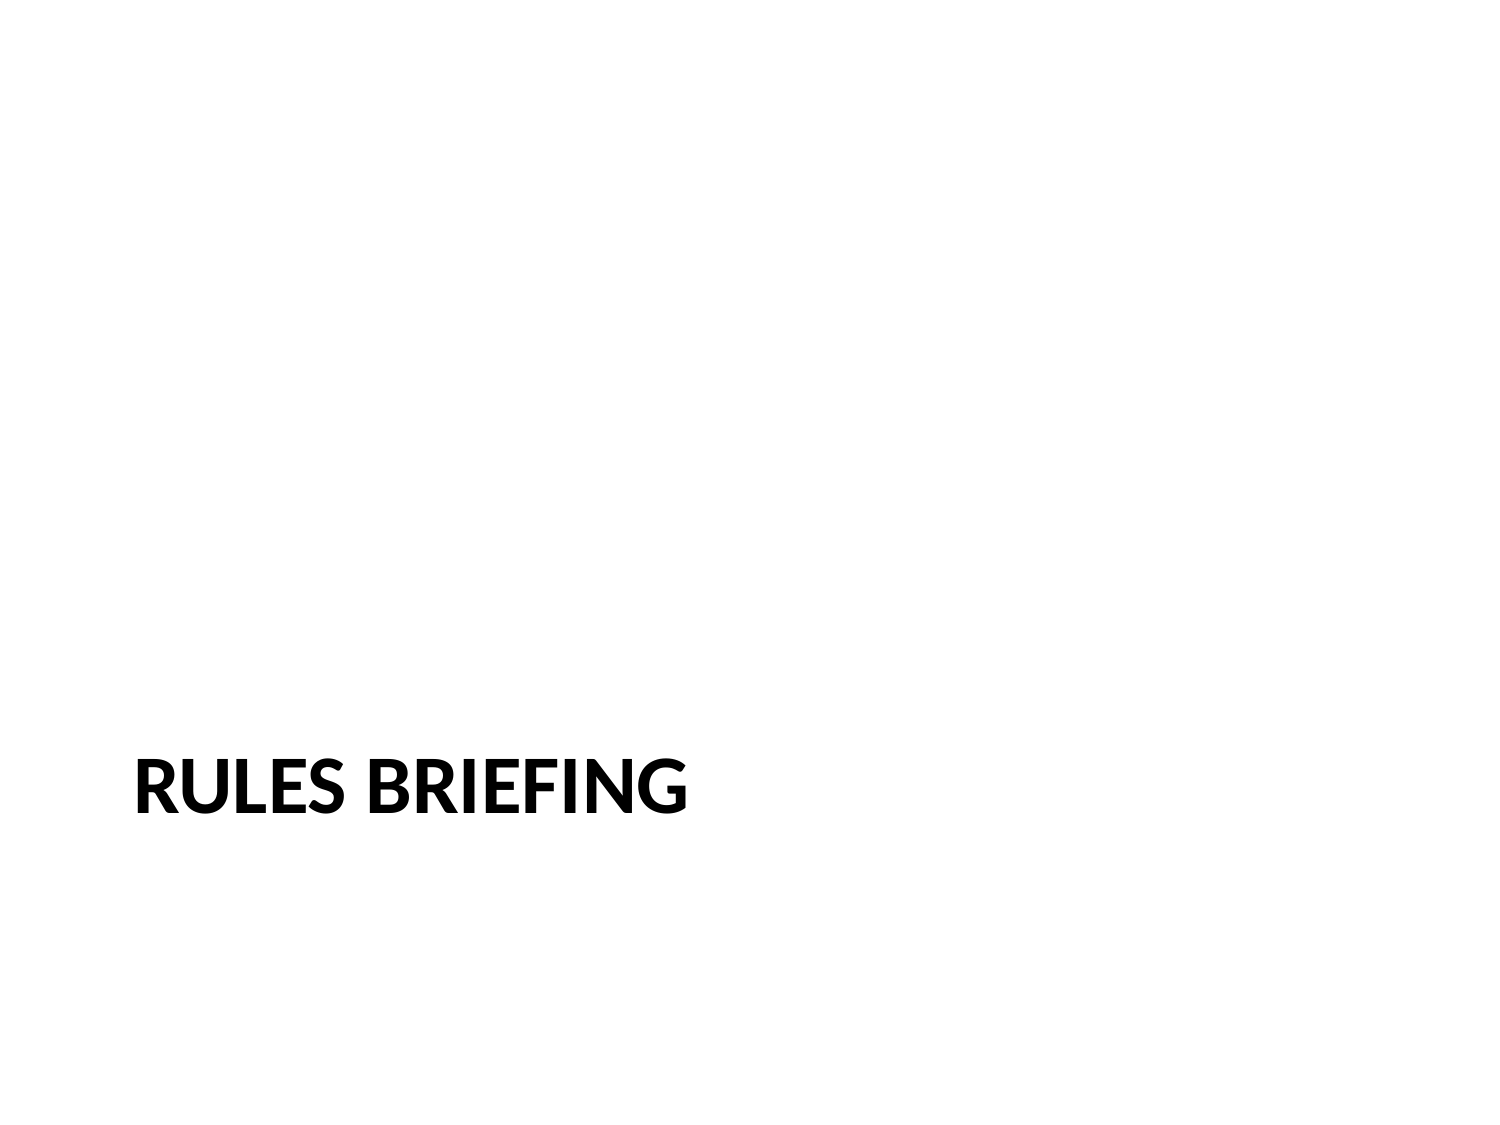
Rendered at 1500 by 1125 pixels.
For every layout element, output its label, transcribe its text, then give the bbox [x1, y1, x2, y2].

title Rules briefing [118, 722, 1394, 947]
